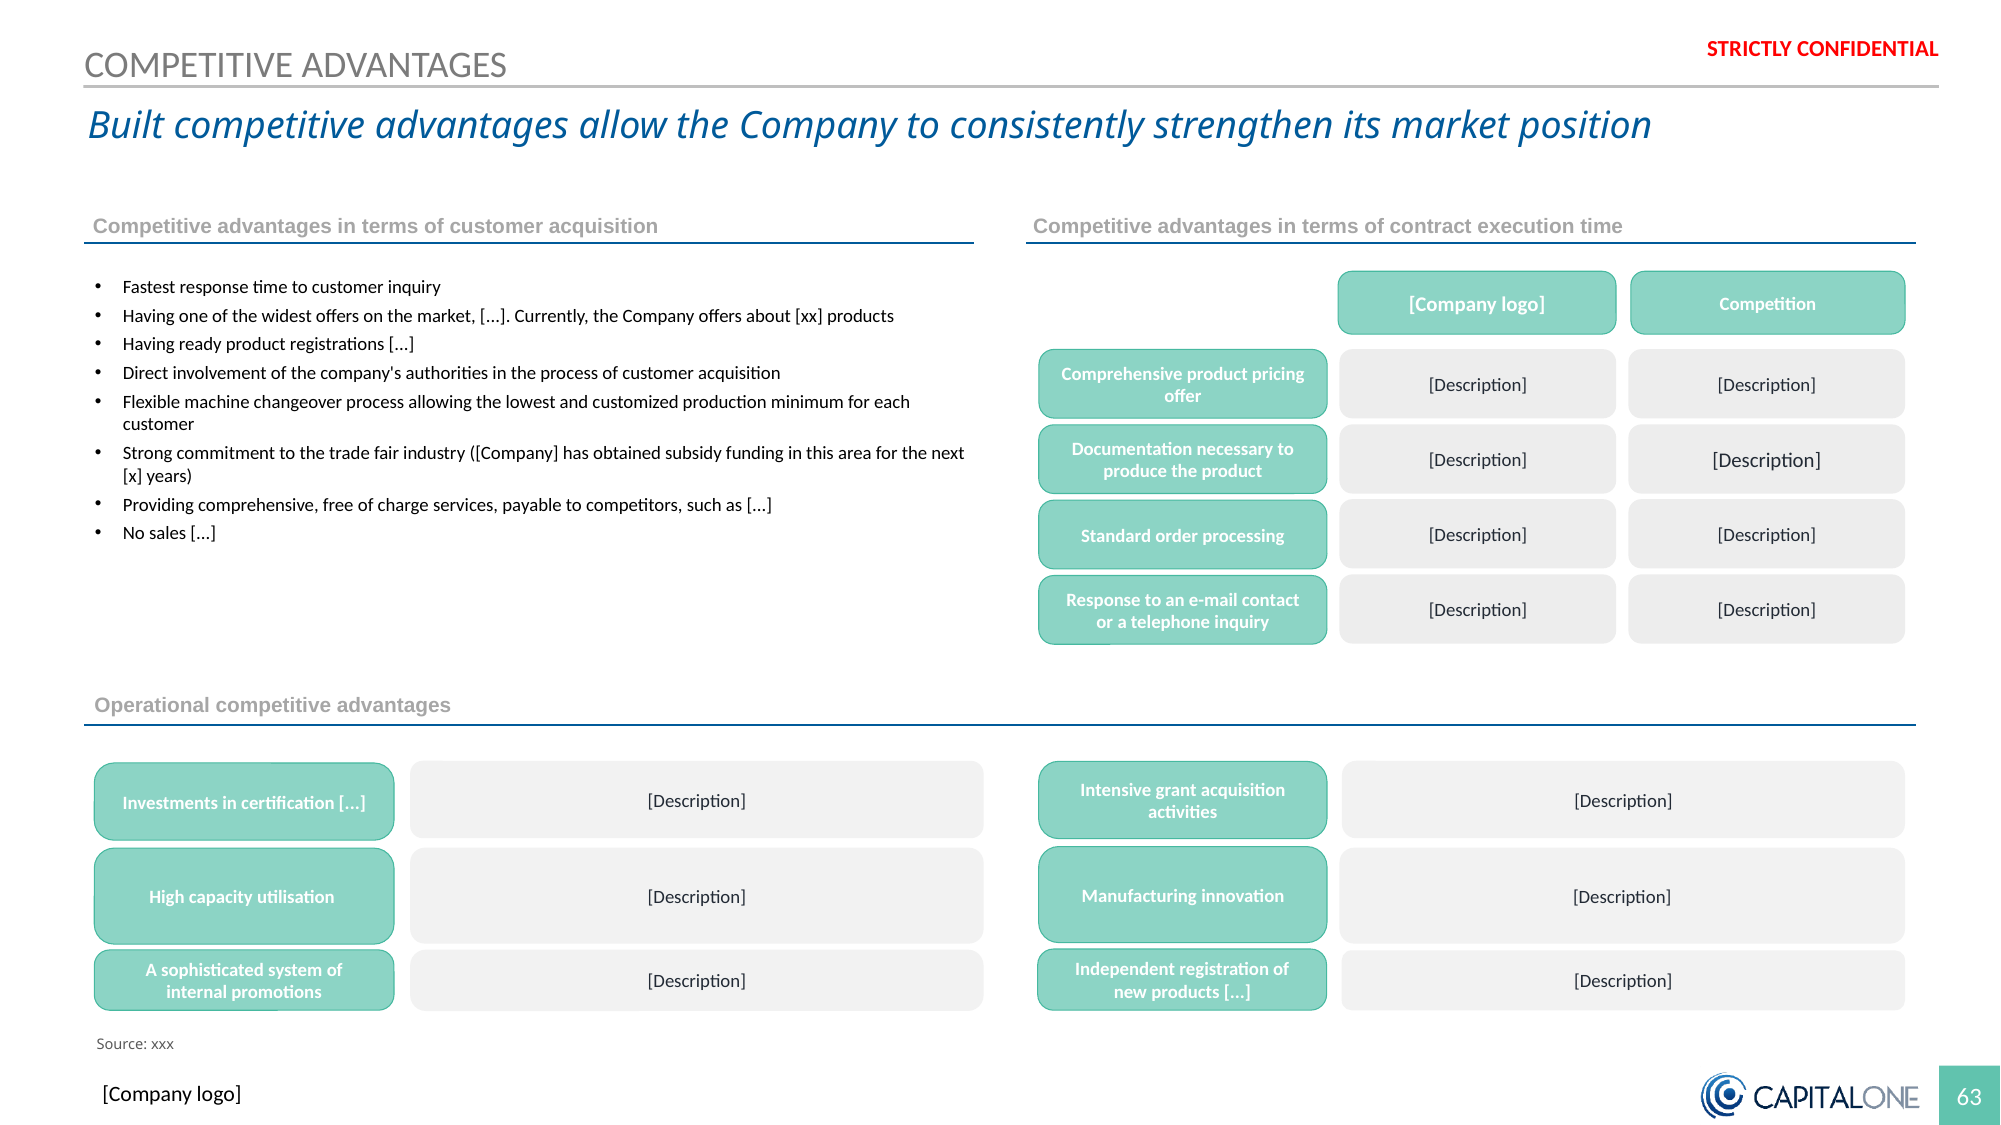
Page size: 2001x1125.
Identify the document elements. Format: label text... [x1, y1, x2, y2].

text_box Competitive advantages in terms of contract execution time [1033, 204, 1856, 242]
text_box Competitive advantages in terms of customer acquisition [93, 204, 916, 242]
text_box Fastest response time to customer inquiry Having one of the widest offers on the market, [...]. Currently, the Company offers about [xx] products Having ready product registrations [...] Direct involvement of the company's authorities in the process of customer acquisition Flexible machine changeover process allowing the lowest and customized production minimum for each customer Strong commitment to the trade fair industry ([Company] has obtained subsidy funding in this area for the next [x] years) Providing comprehensive, free of charge services, payable to competitors, such as [...] No sales [...] [79, 267, 988, 580]
text_box Built competitive advantages allow the Company to consistently strengthen its market position [87, 101, 1940, 147]
text_box COMPETITIVE ADVANTAGES [69, 30, 1900, 70]
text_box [1038, 271, 1905, 645]
picture [1700, 1066, 1933, 1125]
text_box Operational competitive advantages [94, 684, 918, 723]
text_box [94, 760, 1906, 1011]
text_box Source: xxx [81, 1029, 1454, 1065]
